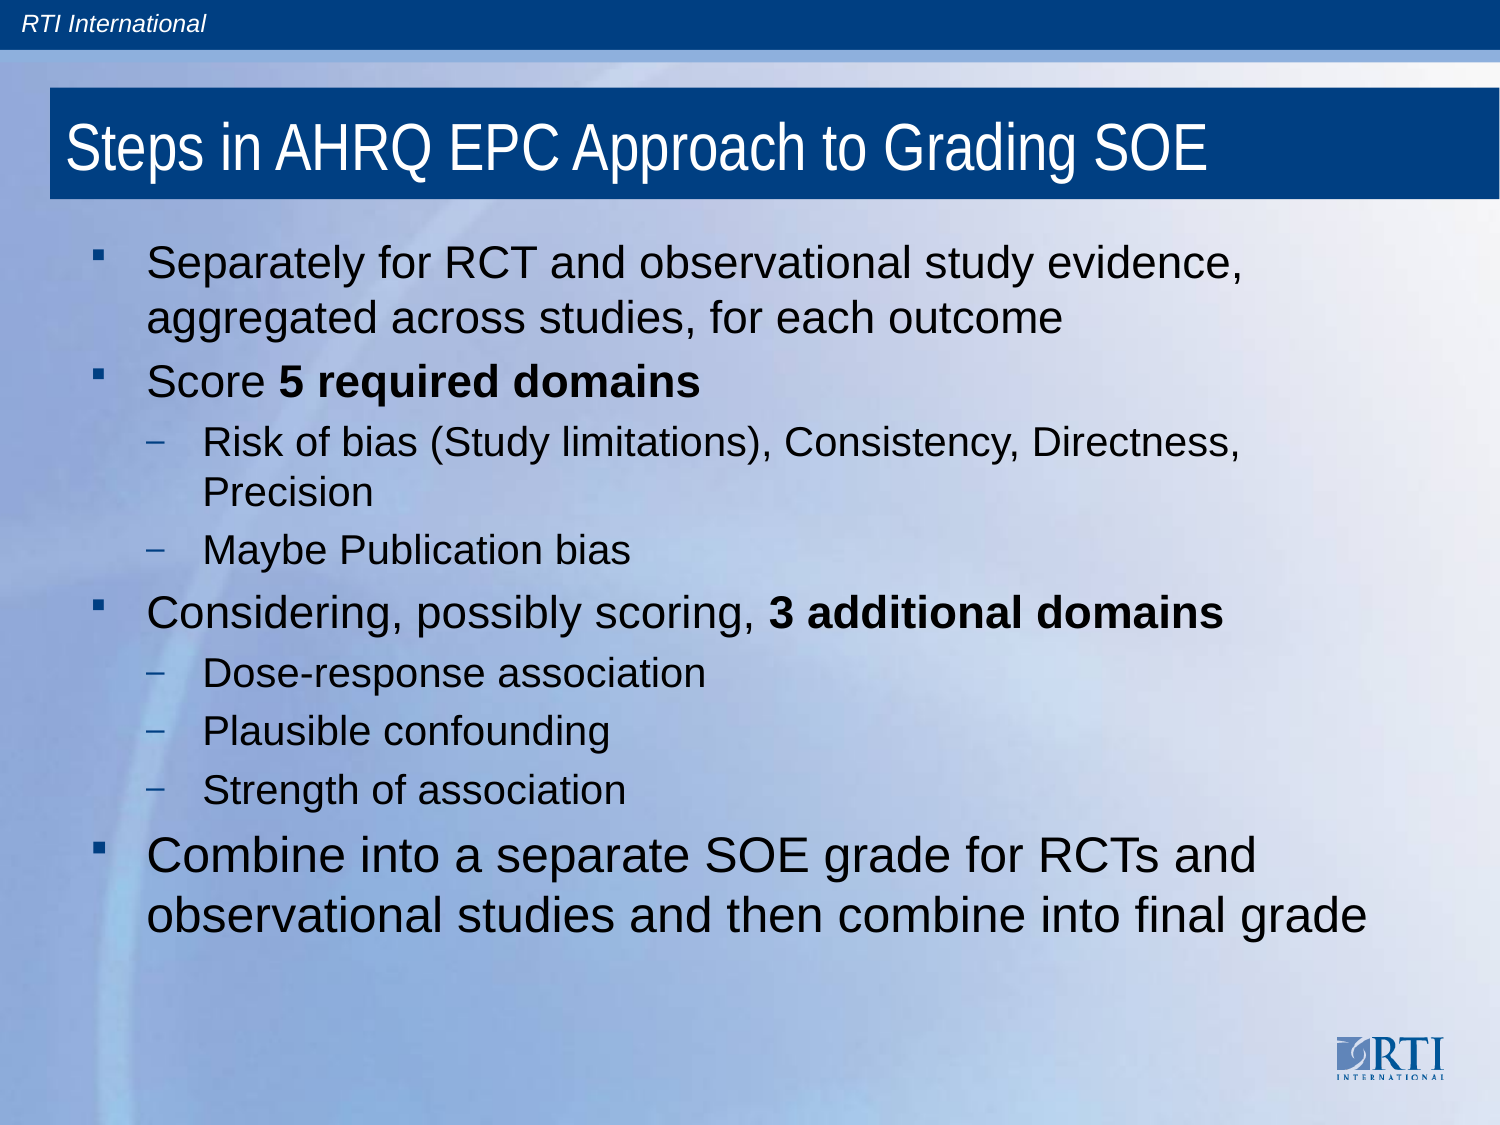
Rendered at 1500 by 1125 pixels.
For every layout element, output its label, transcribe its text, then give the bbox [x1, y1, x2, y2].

picture [0, 63, 1500, 1125]
list Separately for RCT and observational study evidence, aggregated across studies, for each outcome Score 5 required domains Risk of bias (Study limitations), Consistency, Directness, Precision Maybe Publication bias Considering, possibly scoring, 3 additional domains Dose-response association Plausible confounding Strength of association Combine into a separate SOE grade for RCTs and observational studies and then combine into final grade [74, 224, 1426, 988]
title Steps in AHRQ EPC Approach to Grading SOE [49, 87, 1500, 200]
